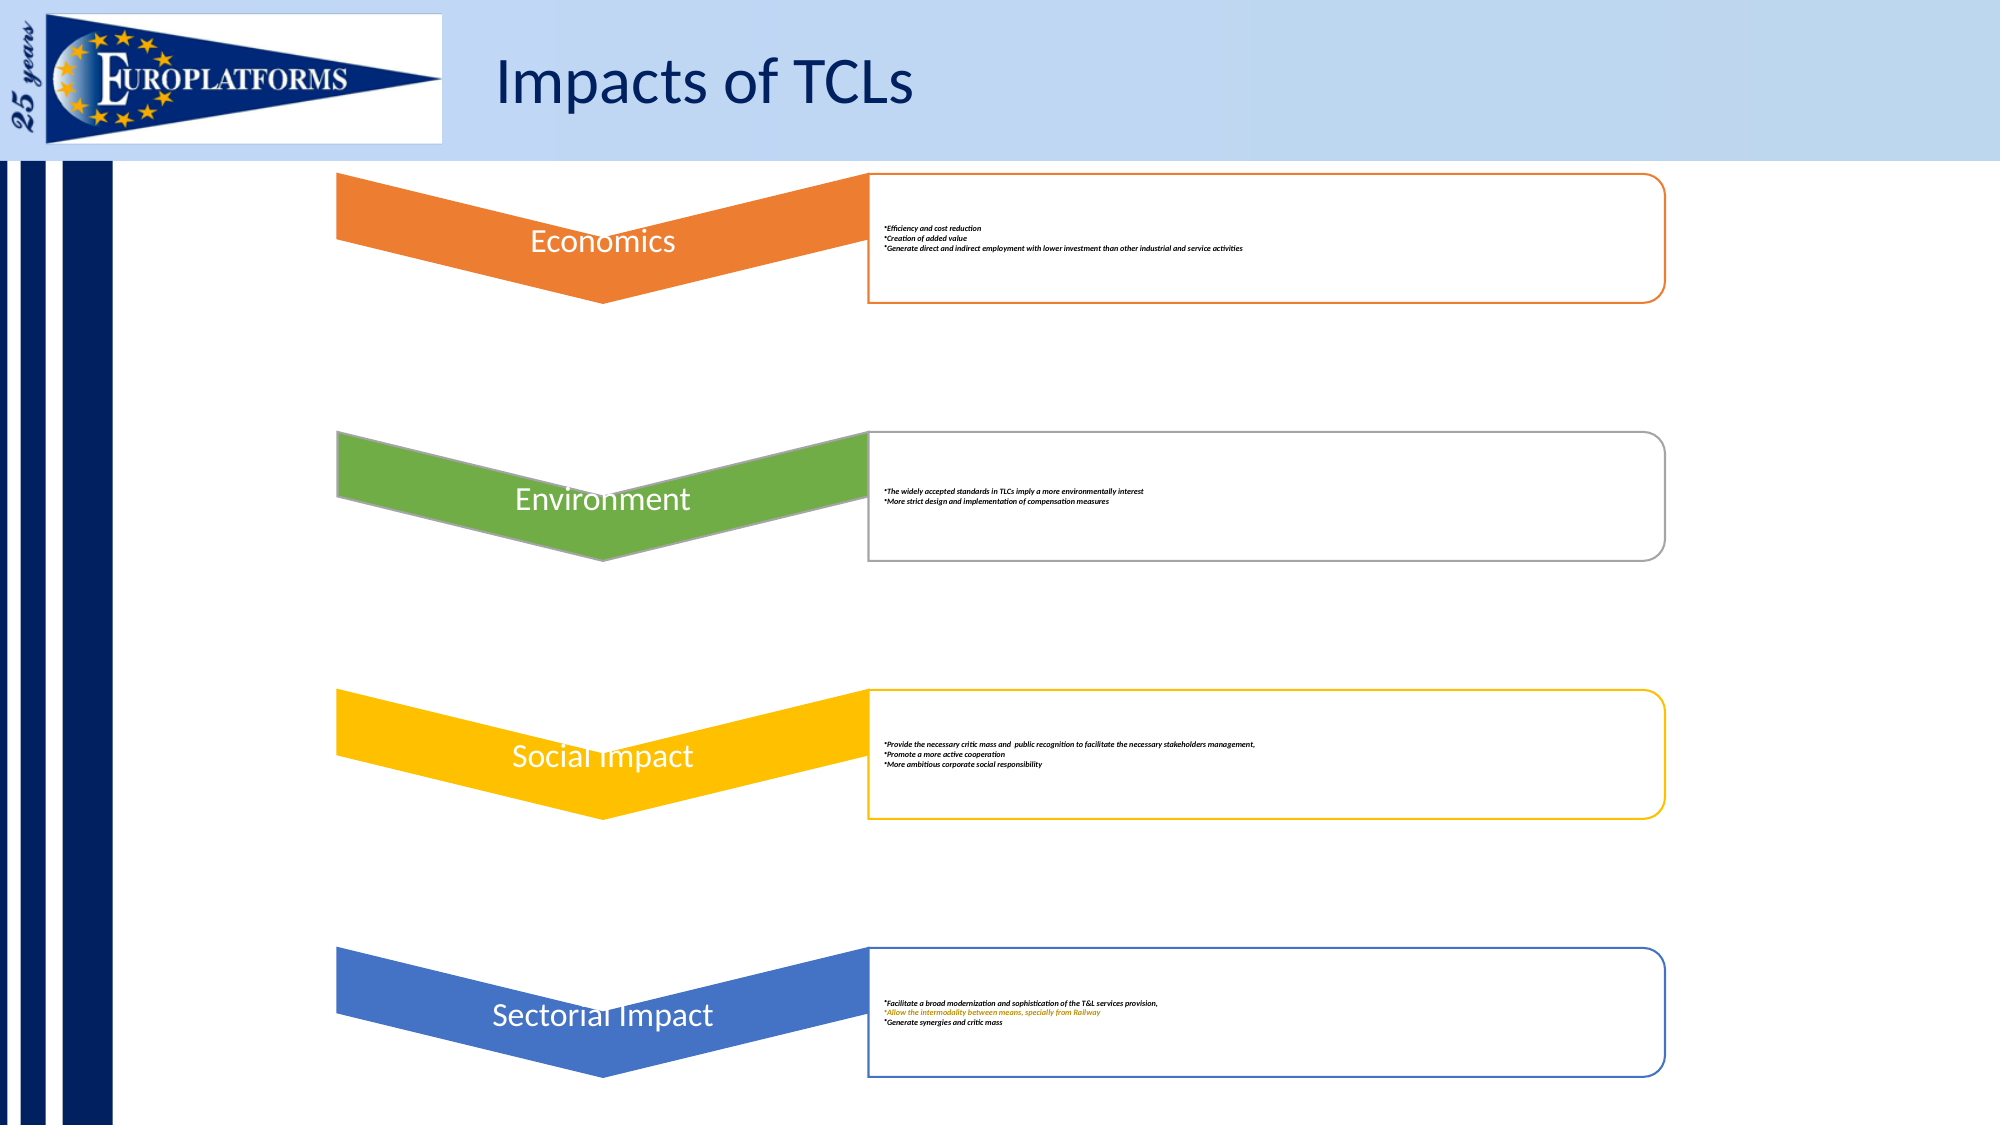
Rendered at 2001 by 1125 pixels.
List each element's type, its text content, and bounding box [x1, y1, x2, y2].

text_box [337, 173, 1665, 1077]
text_box [0, 0, 2000, 162]
text_box Impacts of TCLs [480, 29, 1869, 125]
picture [0, 8, 442, 161]
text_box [0, 586, 337, 700]
